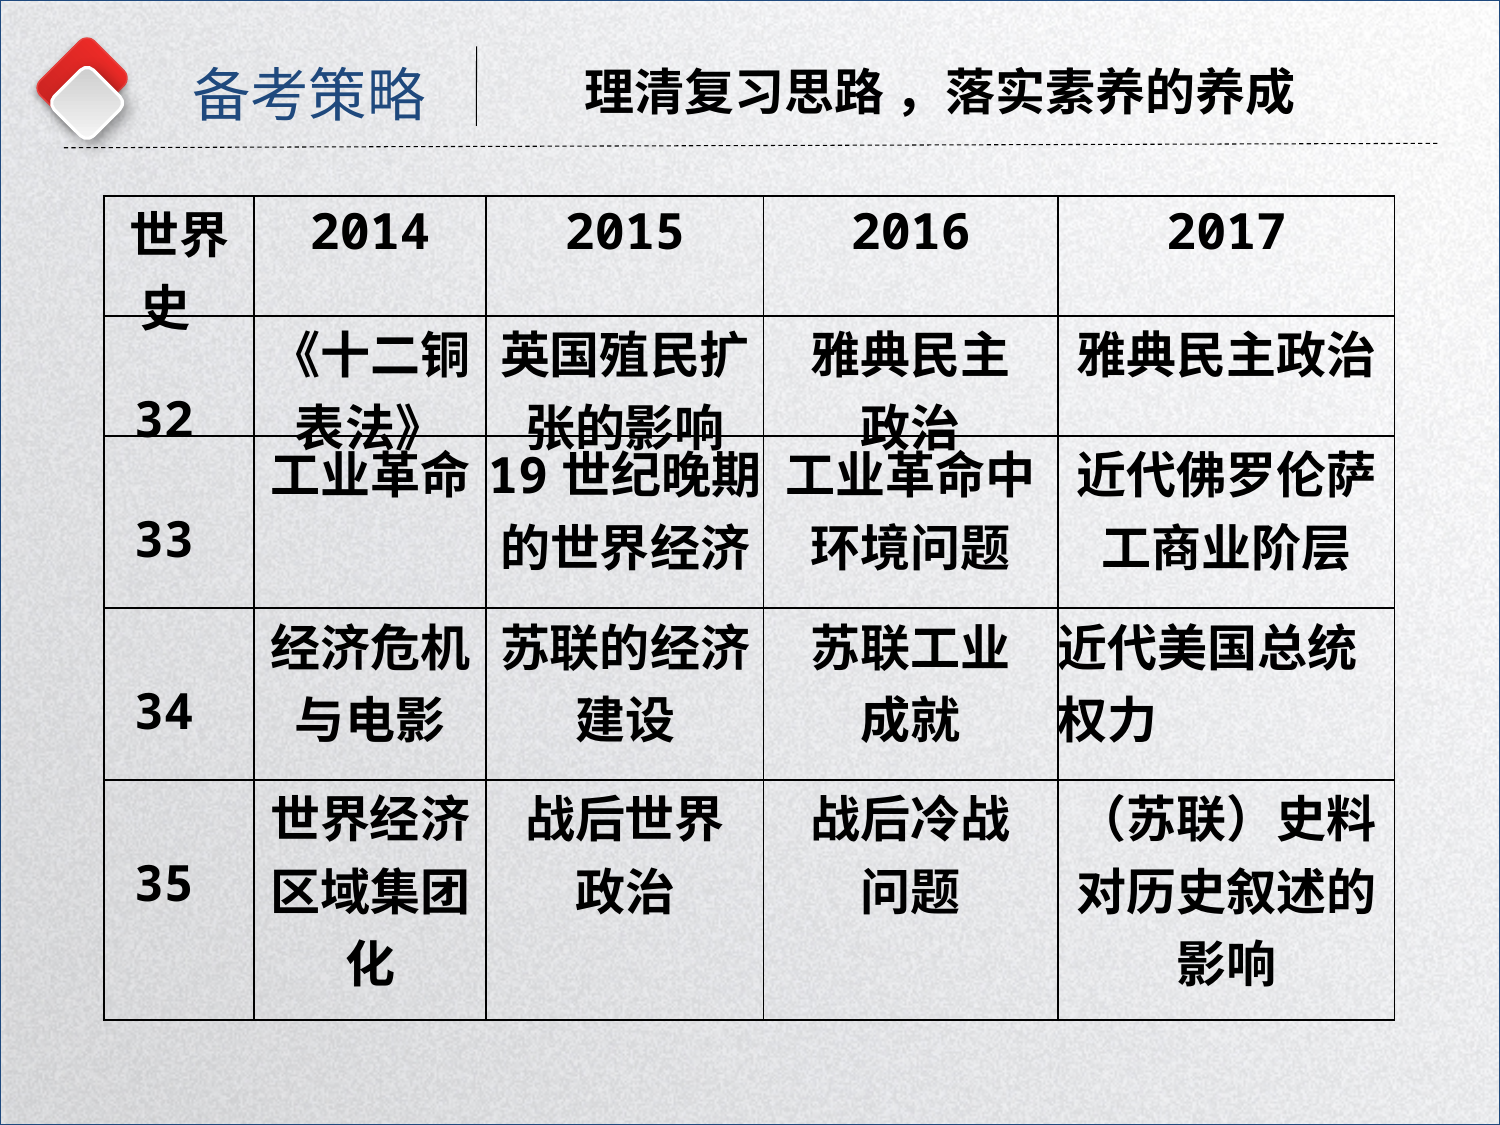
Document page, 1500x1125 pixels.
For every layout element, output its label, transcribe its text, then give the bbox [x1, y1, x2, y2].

table_cell 苏联的经济 建设 [487, 609, 763, 779]
table_header 2015 [487, 197, 763, 315]
table_cell 35 [105, 781, 253, 1019]
table_header 2014 [255, 197, 485, 315]
text_box 备考策略 [143, 50, 475, 136]
table_header 2017 [1059, 197, 1394, 315]
text_box [51, 67, 123, 139]
table_cell 世界经济区域集团化 [255, 781, 485, 1019]
table_cell 战后世界 政治 [487, 781, 763, 1019]
table_cell 雅典民主政治 [1059, 317, 1394, 435]
table_cell 工业革命 [255, 437, 485, 607]
picture [1, 1, 1499, 1124]
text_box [63, 143, 1439, 148]
table_cell 19世纪晚期的世界经济 [487, 437, 763, 607]
table_cell 工业革命中环境问题 [764, 437, 1057, 607]
table_cell 34 [105, 609, 253, 779]
table_cell （苏联）史料对历史叙述的影响 [1059, 781, 1394, 1019]
table_cell 苏联工业 成就 [764, 609, 1057, 779]
table_header 世界 史 [105, 197, 253, 315]
table_cell 战后冷战 问题 [764, 781, 1057, 1019]
table_cell 近代佛罗伦萨工商业阶层 [1059, 437, 1394, 607]
table_cell 近代美国总统权力 [1059, 609, 1394, 779]
table_cell 33 [105, 437, 253, 607]
table_cell 经济危机与电影 [255, 609, 485, 779]
table_cell 《十二铜 表法》 [255, 317, 485, 435]
text_box [37, 38, 127, 104]
table_cell 英国殖民扩张的影响 [487, 317, 763, 435]
table_cell 32 [105, 317, 253, 435]
table_cell 雅典民主 政治 [764, 317, 1057, 435]
table_header 2016 [764, 197, 1057, 315]
text_box 理清复习思路 ，落实素养的养成 [569, 53, 1311, 129]
